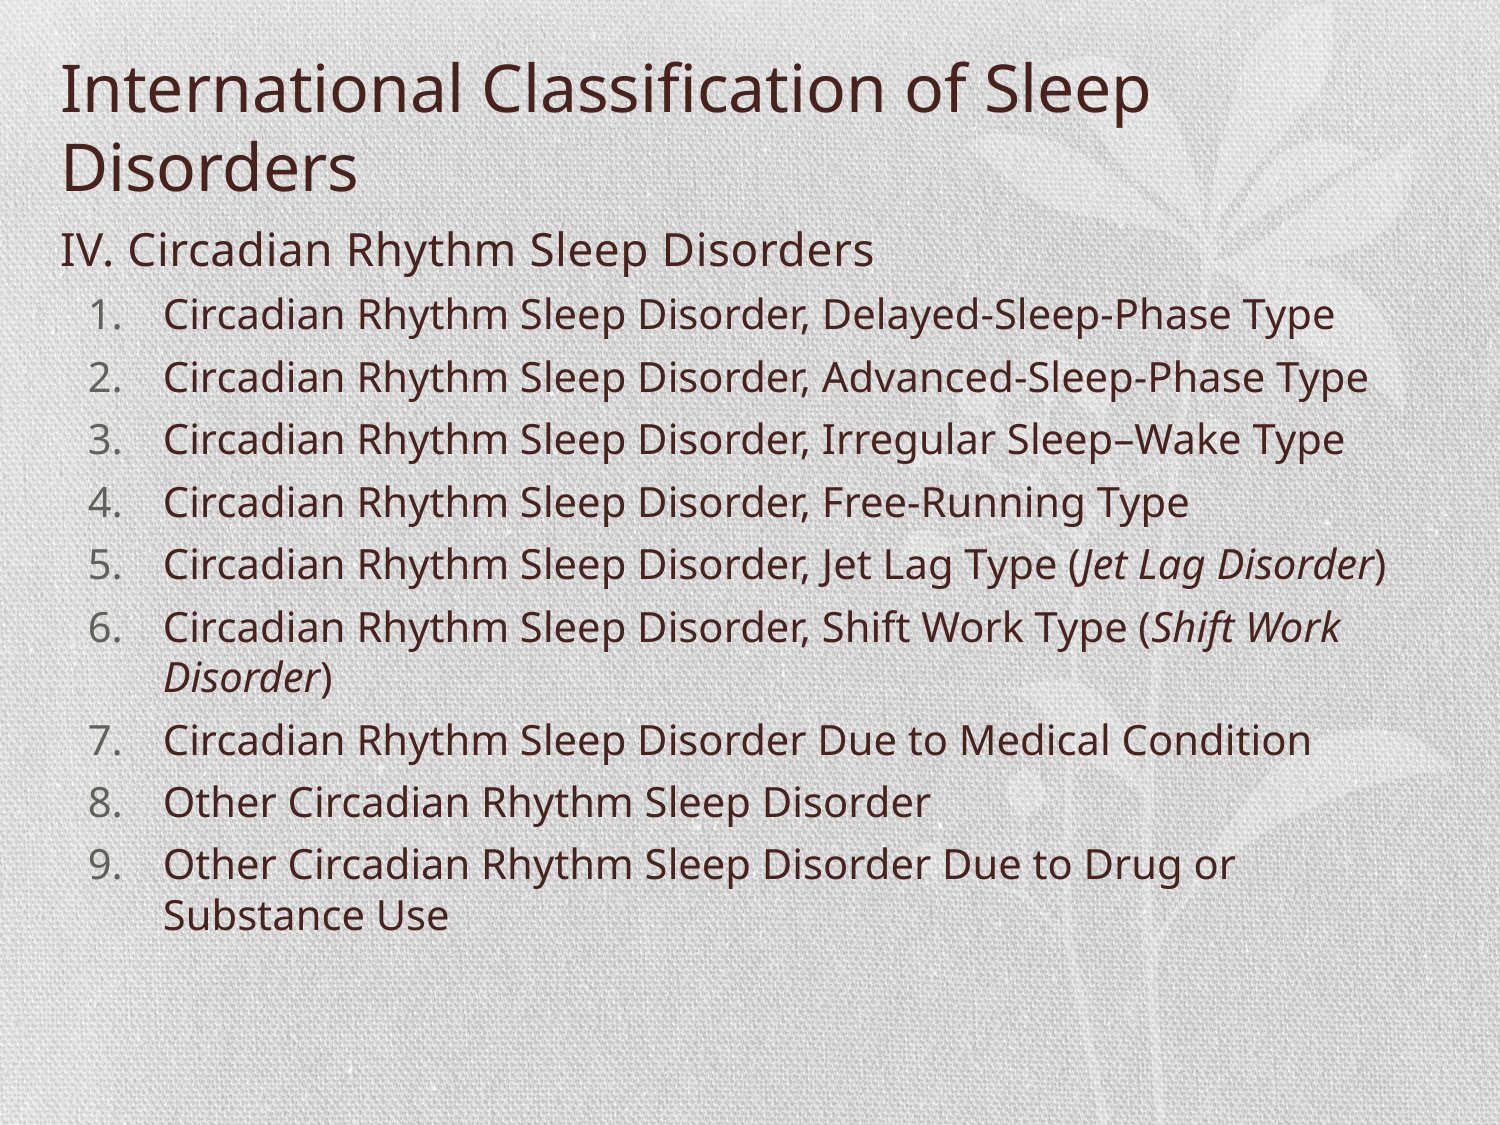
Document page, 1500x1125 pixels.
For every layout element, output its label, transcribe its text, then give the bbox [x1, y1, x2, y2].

title International Classification of Sleep Disorders [45, 37, 1455, 213]
list IV. Circadian Rhythm Sleep Disorders Circadian Rhythm Sleep Disorder, Delayed-Sleep-Phase Type Circadian Rhythm Sleep Disorder, Advanced-Sleep-Phase Type Circadian Rhythm Sleep Disorder, Irregular Sleep–Wake Type Circadian Rhythm Sleep Disorder, Free-Running Type Circadian Rhythm Sleep Disorder, Jet Lag Type (Jet Lag Disorder) Circadian Rhythm Sleep Disorder, Shift Work Type (Shift Work Disorder) Circadian Rhythm Sleep Disorder Due to Medical Condition Other Circadian Rhythm Sleep Disorder Other Circadian Rhythm Sleep Disorder Due to Drug or Substance Use [45, 213, 1455, 1023]
